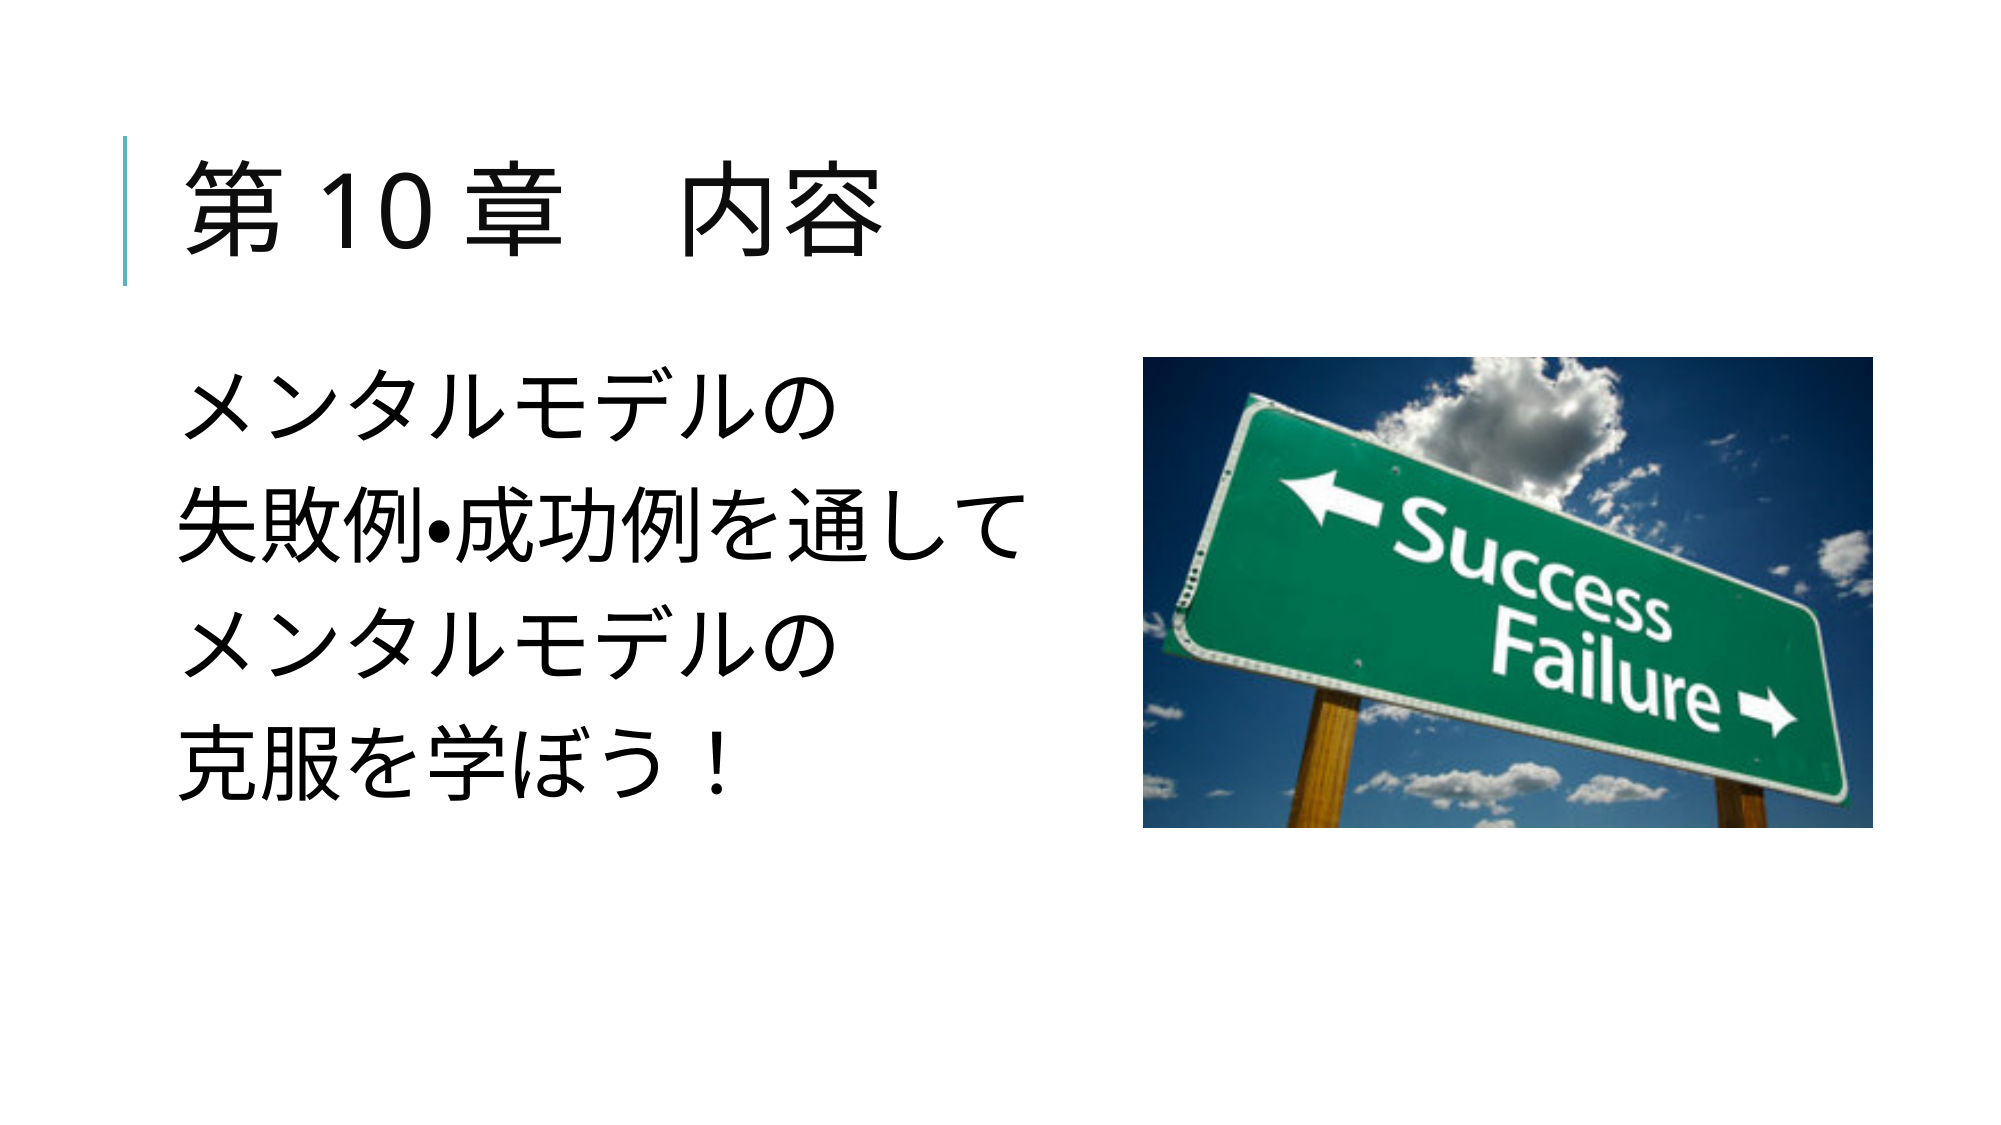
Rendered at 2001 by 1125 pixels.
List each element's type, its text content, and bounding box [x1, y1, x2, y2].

title 第10章 内容 [168, 96, 1763, 342]
picture [1142, 357, 1873, 828]
list メンタルモデルの 失敗例・成功例を通して メンタルモデルの 克服を学ぼう！ [146, 357, 1742, 1018]
